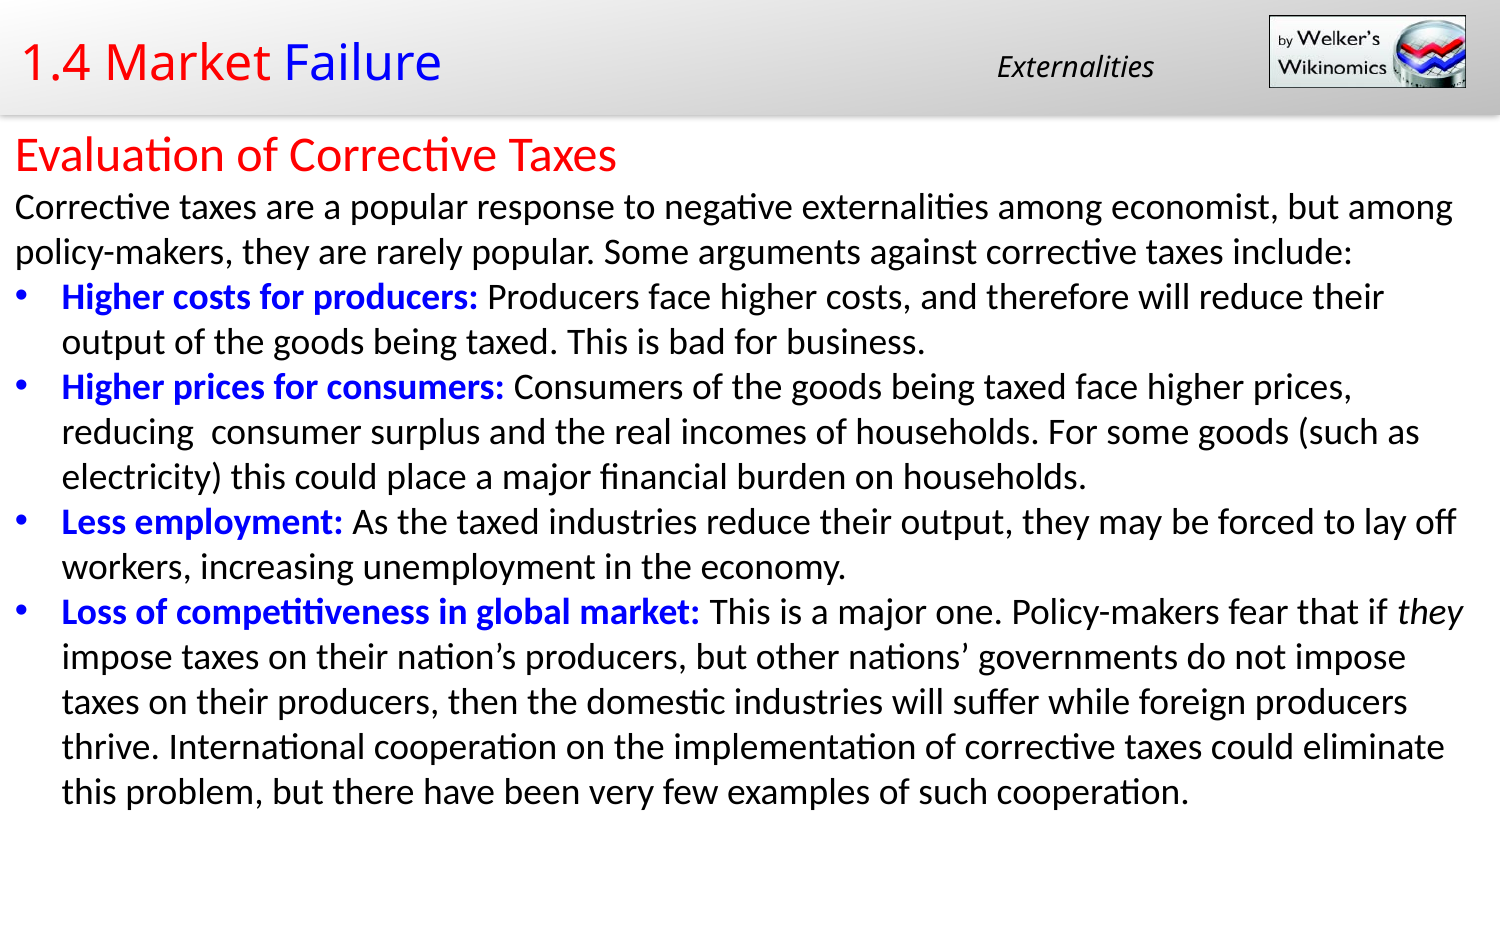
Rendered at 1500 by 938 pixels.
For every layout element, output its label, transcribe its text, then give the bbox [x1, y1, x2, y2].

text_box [0, 0, 1500, 115]
text_box Evaluation of Corrective Taxes Corrective taxes are a popular response to negative externalities among economist, but among policy-makers, they are rarely popular. Some arguments against corrective taxes include: Higher costs for producers: Producers face higher costs, and therefore will reduce their output of the goods being taxed. This is bad for business. Higher prices for consumers: Consumers of the goods being taxed face higher prices, reducing consumer surplus and the real incomes of households. For some goods (such as electricity) this could place a major financial burden on households. Less employment: As the taxed industries reduce their output, they may be forced to lay off workers, increasing unemployment in the economy. Loss of competitiveness in global market: This is a major one. Policy-makers fear that if they impose taxes on their nation’s producers, but other nations’ governments do not impose taxes on their producers, then the domestic industries will suffer while foreign producers thrive. International cooperation on the implementation of corrective taxes could eliminate this problem, but there have been very few examples of such cooperation. [0, 123, 1500, 820]
